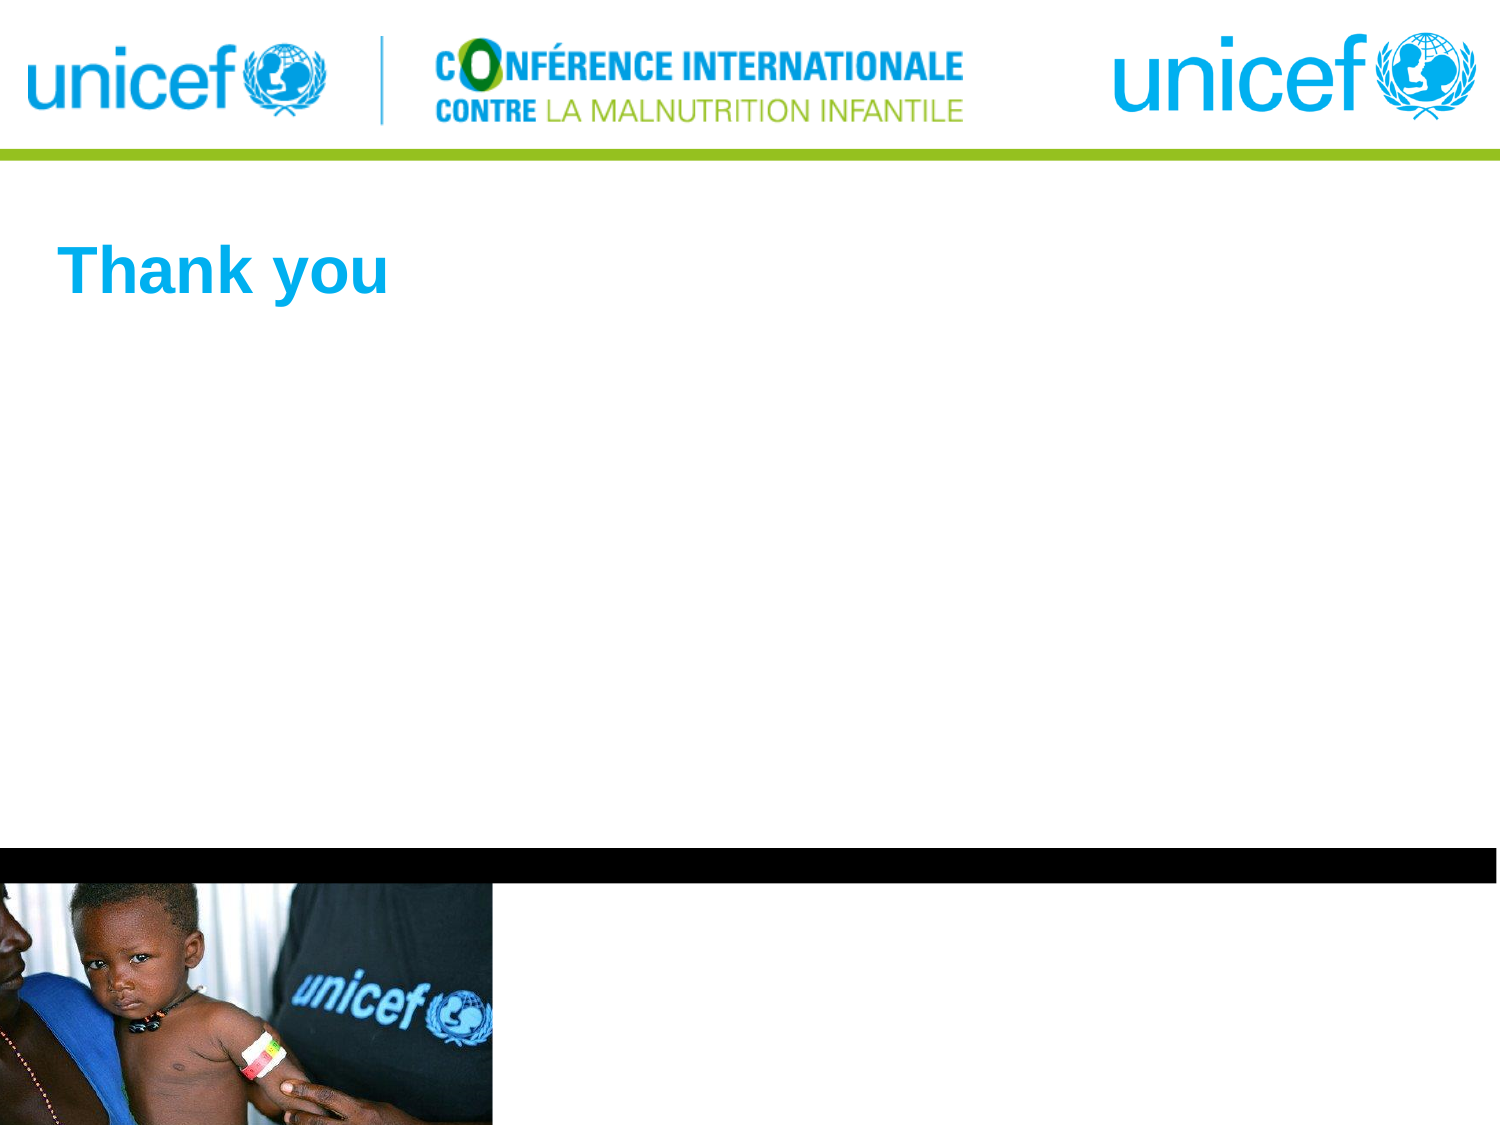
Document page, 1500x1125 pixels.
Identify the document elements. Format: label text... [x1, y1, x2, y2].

picture [1104, 17, 1483, 130]
picture [0, 877, 493, 1125]
text_box [0, 846, 1498, 886]
picture [28, 36, 963, 126]
text_box [0, 147, 1500, 163]
text_box Thank you [42, 219, 406, 315]
